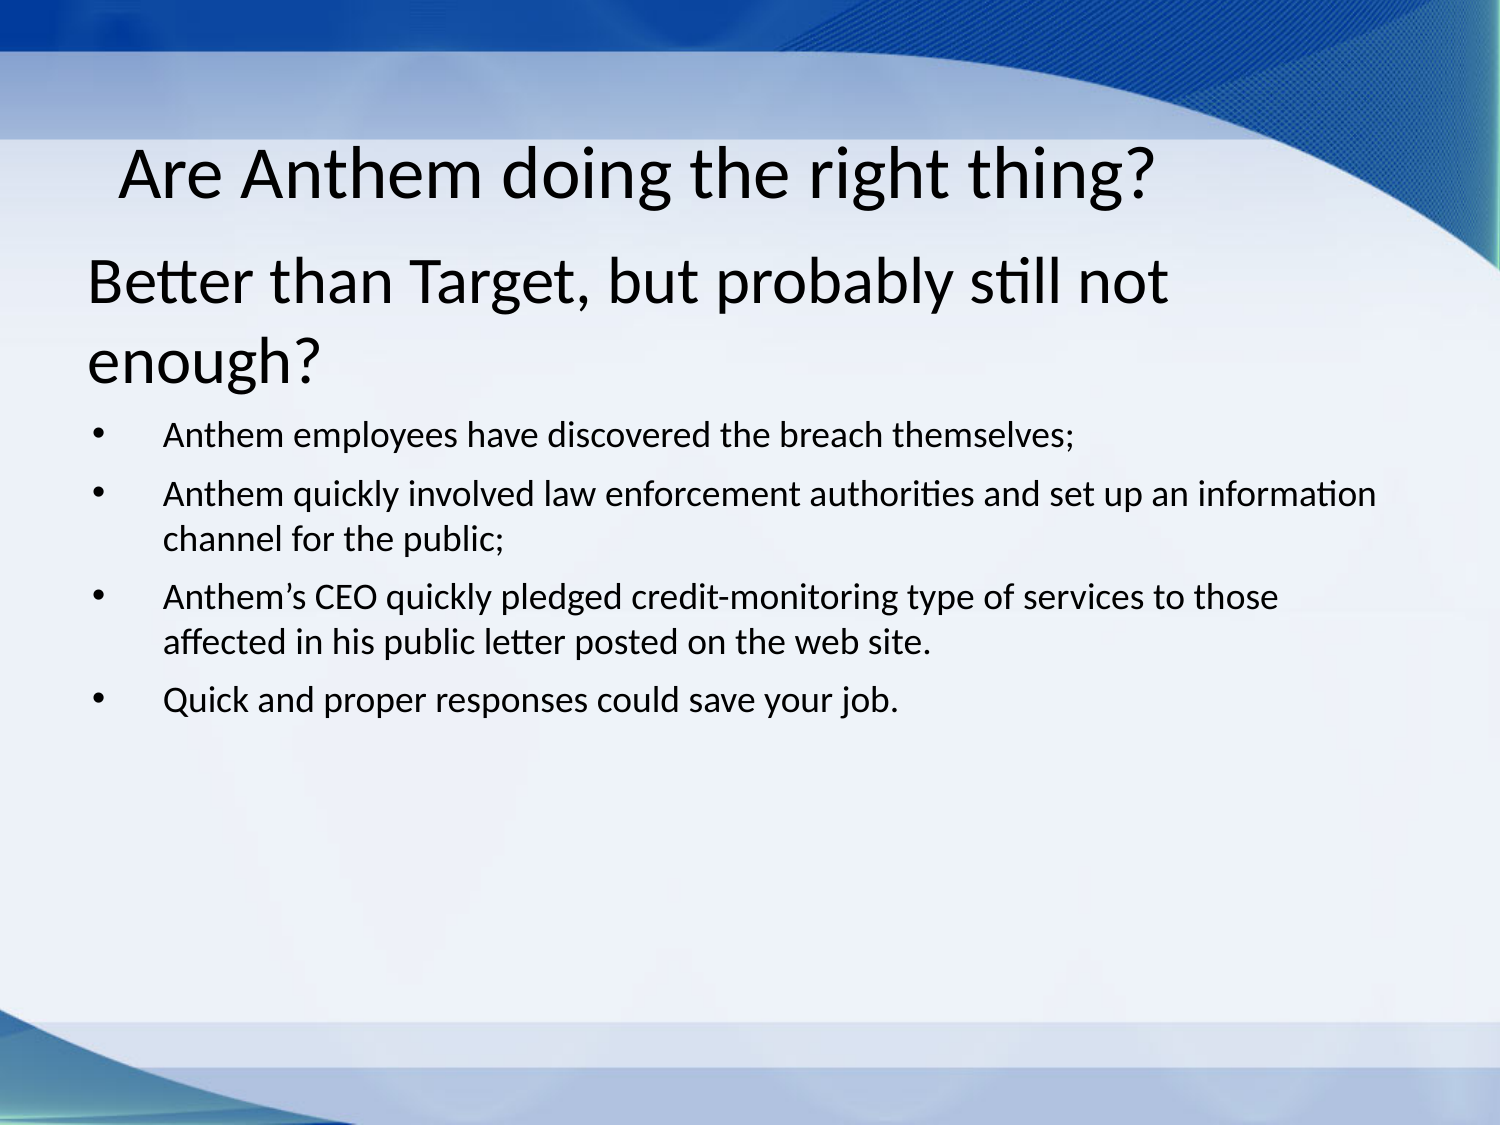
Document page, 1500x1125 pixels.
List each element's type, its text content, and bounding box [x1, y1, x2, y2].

picture [0, 0, 1500, 1125]
list Better than Target, but probably still not enough? Anthem employees have discovered the breach themselves; Anthem quickly involved law enforcement authorities and set up an information channel for the public; Anthem’s CEO quickly pledged credit-monitoring type of services to those affected in his public letter posted on the web site. Quick and proper responses could save your job. [72, 229, 1423, 972]
title Are Anthem doing the right thing? [103, 59, 1397, 229]
